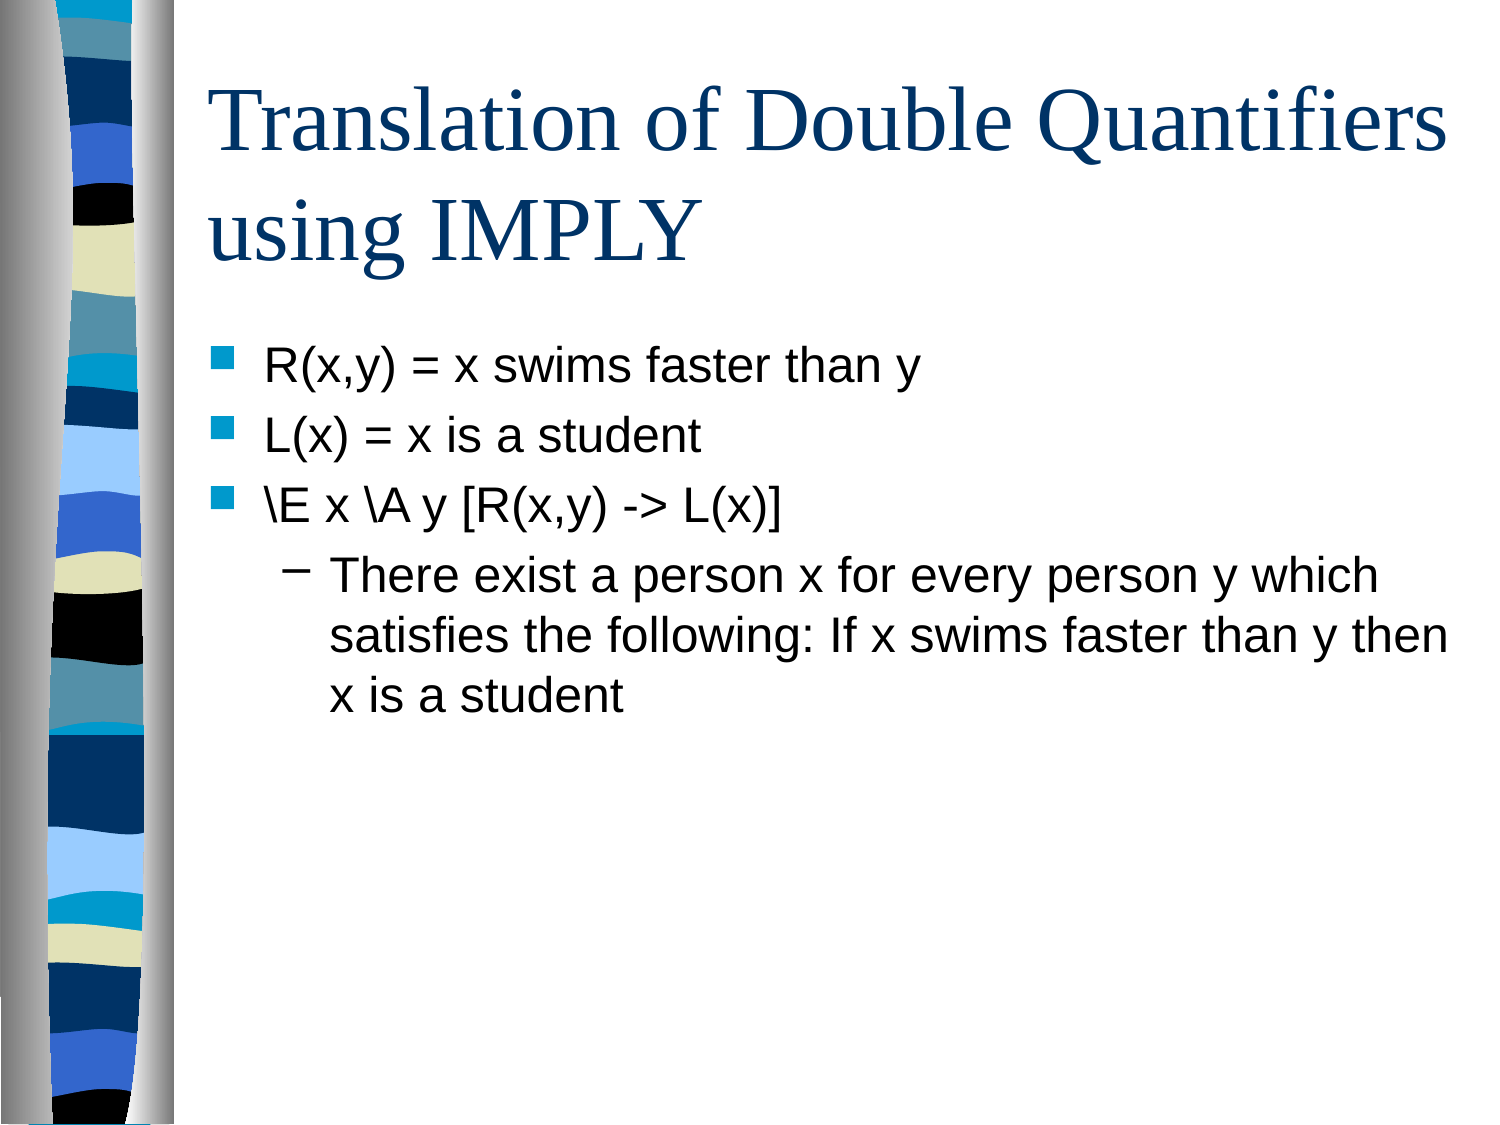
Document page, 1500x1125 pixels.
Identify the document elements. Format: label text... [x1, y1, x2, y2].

list R(x,y) = x swims faster than y L(x) = x is a student \E x \A y [R(x,y) -> L(x)] There exist a person x for every person y which satisfies the following: If x swims faster than y then x is a student [192, 324, 1468, 1001]
title Translation of Double Quantifiers using IMPLY [192, 74, 1468, 263]
